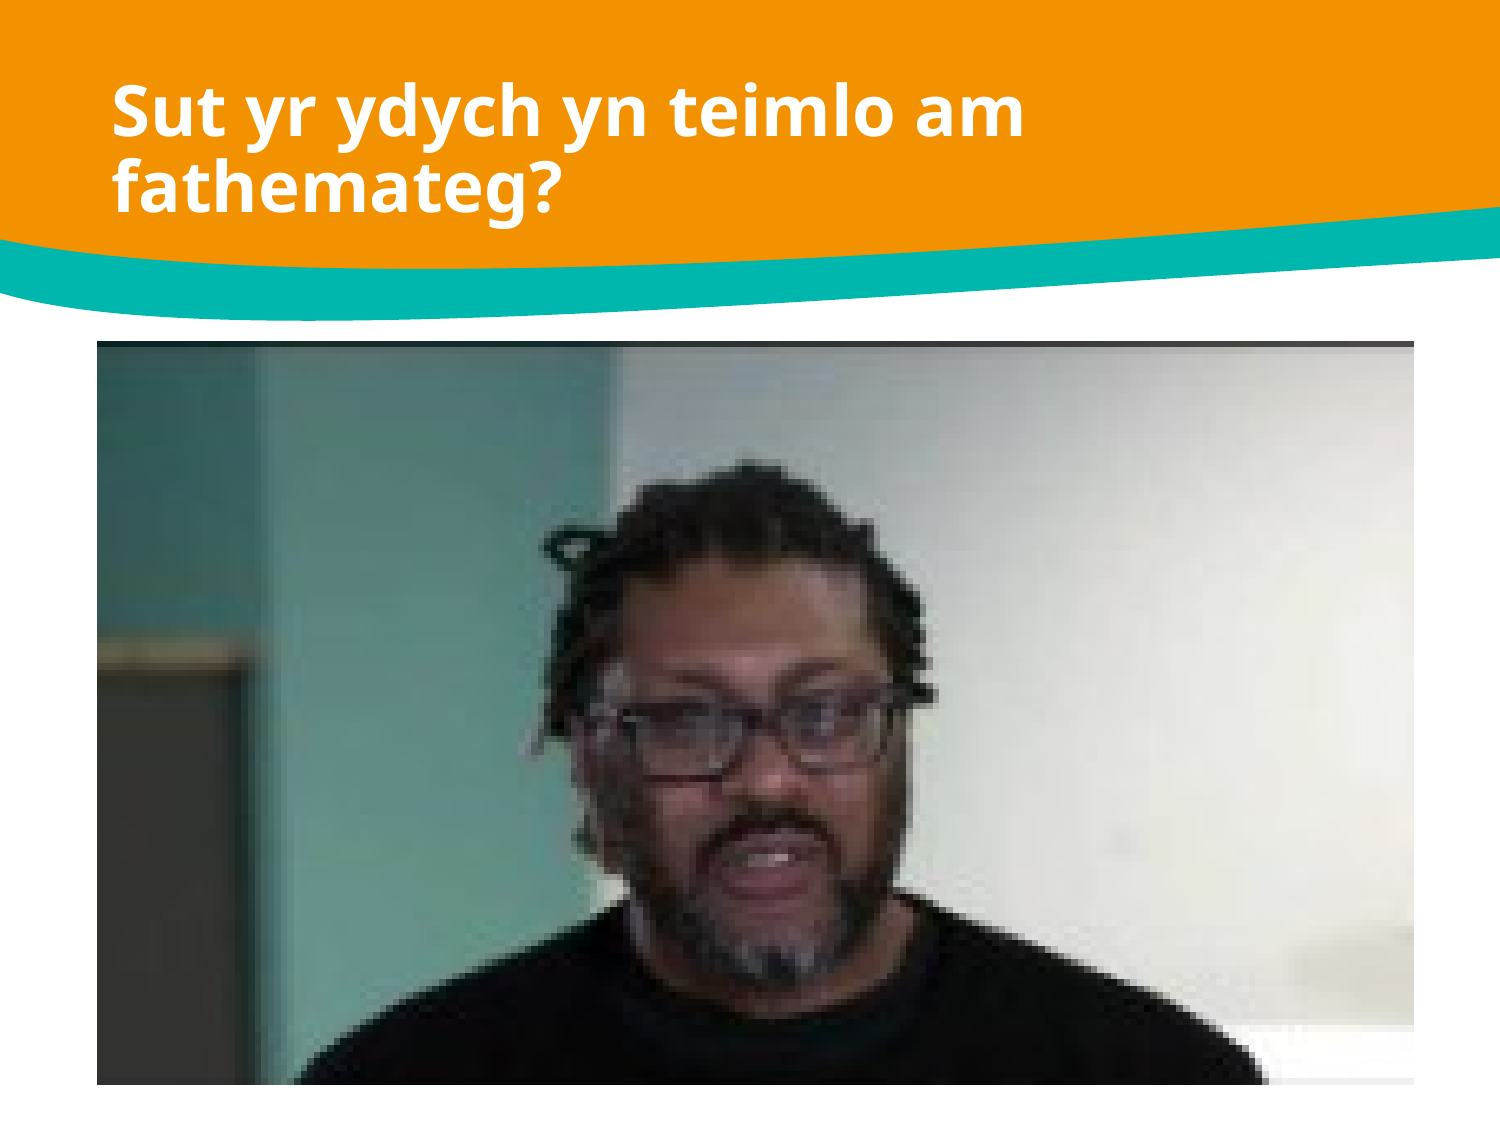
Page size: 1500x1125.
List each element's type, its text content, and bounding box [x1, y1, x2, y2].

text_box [96, 340, 1415, 1086]
list Sut yr ydych yn teimlo am fathemateg? [96, 67, 1480, 198]
